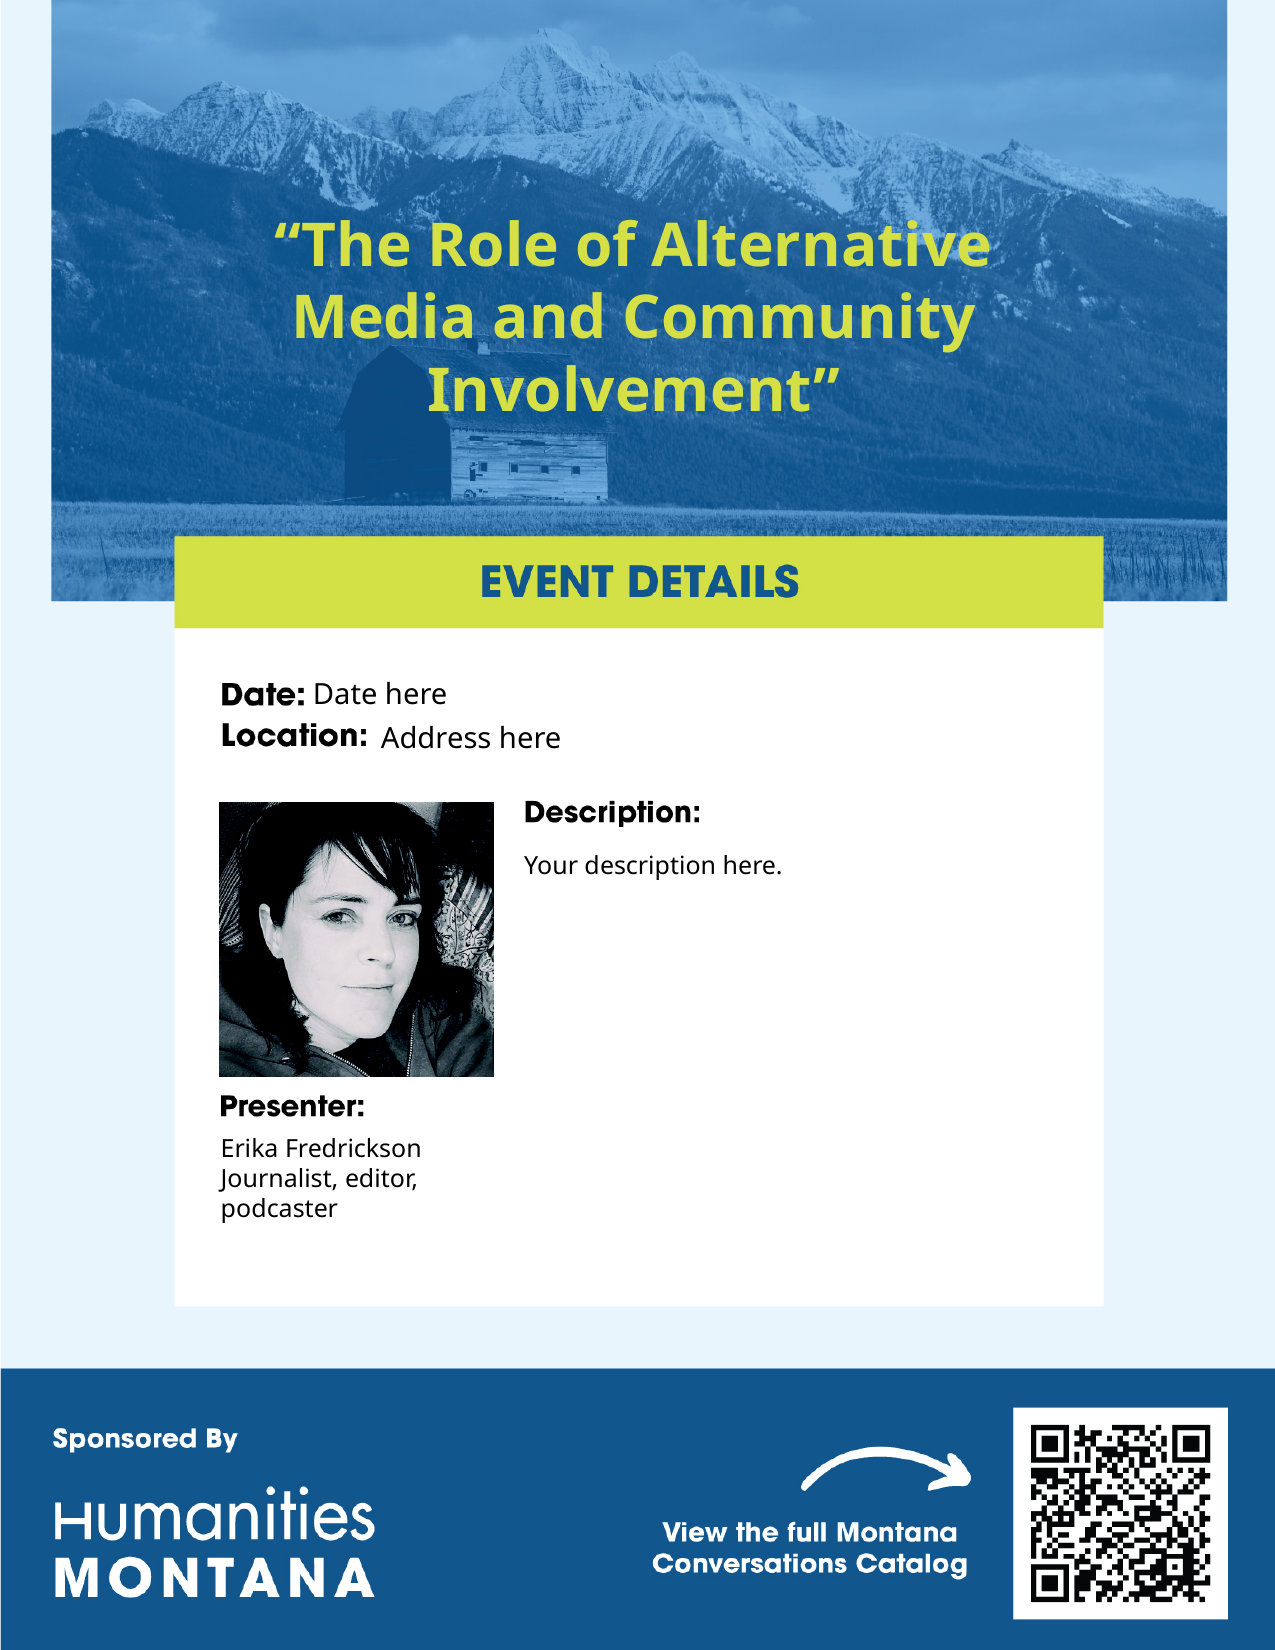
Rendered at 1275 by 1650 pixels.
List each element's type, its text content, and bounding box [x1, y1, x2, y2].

text_box “The Role of Alternative Media and Community Involvement” [169, 190, 1099, 439]
text_box [159, 166, 1099, 233]
text_box Date here [297, 660, 932, 726]
text_box Address here [365, 704, 1233, 770]
text_box [169, 132, 1099, 166]
text_box Erika Fredrickson Journalist, editor, podcaster [205, 1117, 480, 1238]
picture [0, 0, 1275, 1650]
text_box Your description here. [509, 834, 1033, 895]
